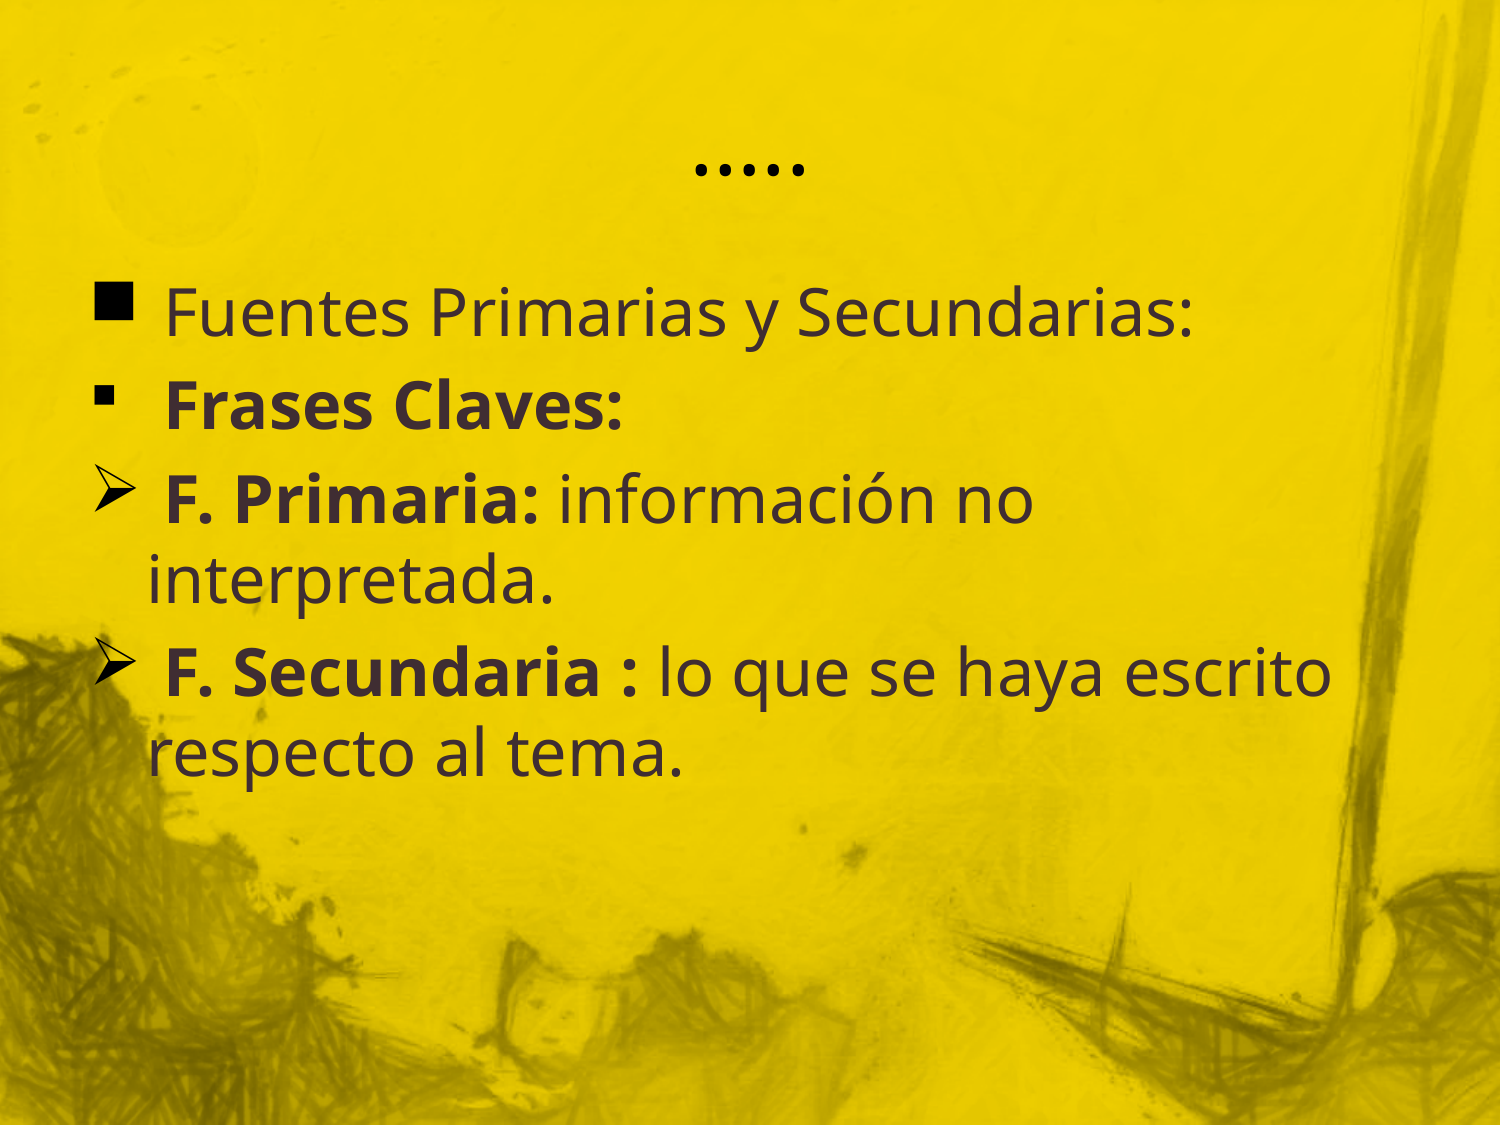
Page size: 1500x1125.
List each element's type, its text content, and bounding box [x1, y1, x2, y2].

list Fuentes Primarias y Secundarias: Frases Claves: F. Primaria: información no interpretada. F. Secundaria : lo que se haya escrito respecto al tema. [75, 262, 1425, 1005]
title ….. [75, 45, 1425, 233]
